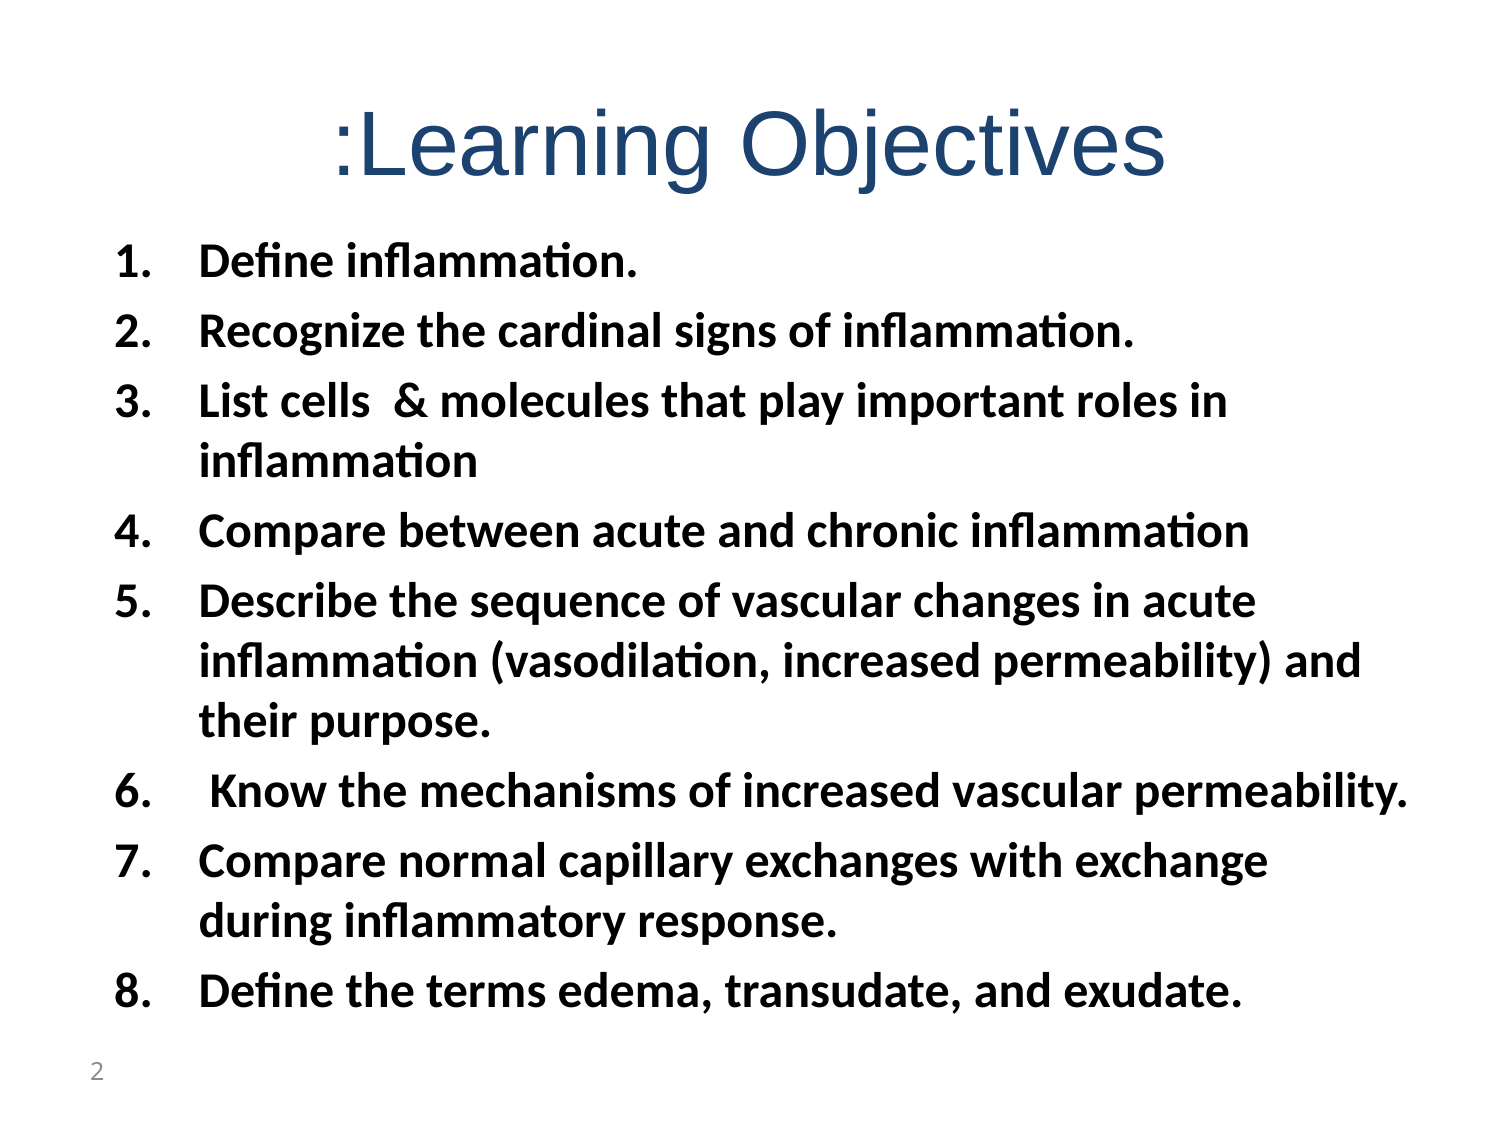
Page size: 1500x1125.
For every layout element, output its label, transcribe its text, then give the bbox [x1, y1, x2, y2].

title Learning Objectives: [75, 45, 1425, 233]
list Define inflammation. Recognize the cardinal signs of inflammation. List cells & molecules that play important roles in inflammation Compare between acute and chronic inflammation Describe the sequence of vascular changes in acute inflammation (vasodilation, increased permeability) and their purpose. Know the mechanisms of increased vascular permeability. Compare normal capillary exchanges with exchange during inflammatory response. Define the terms edema, transudate, and exudate. [76, 219, 1427, 963]
slide_number 2 [75, 1042, 425, 1103]
